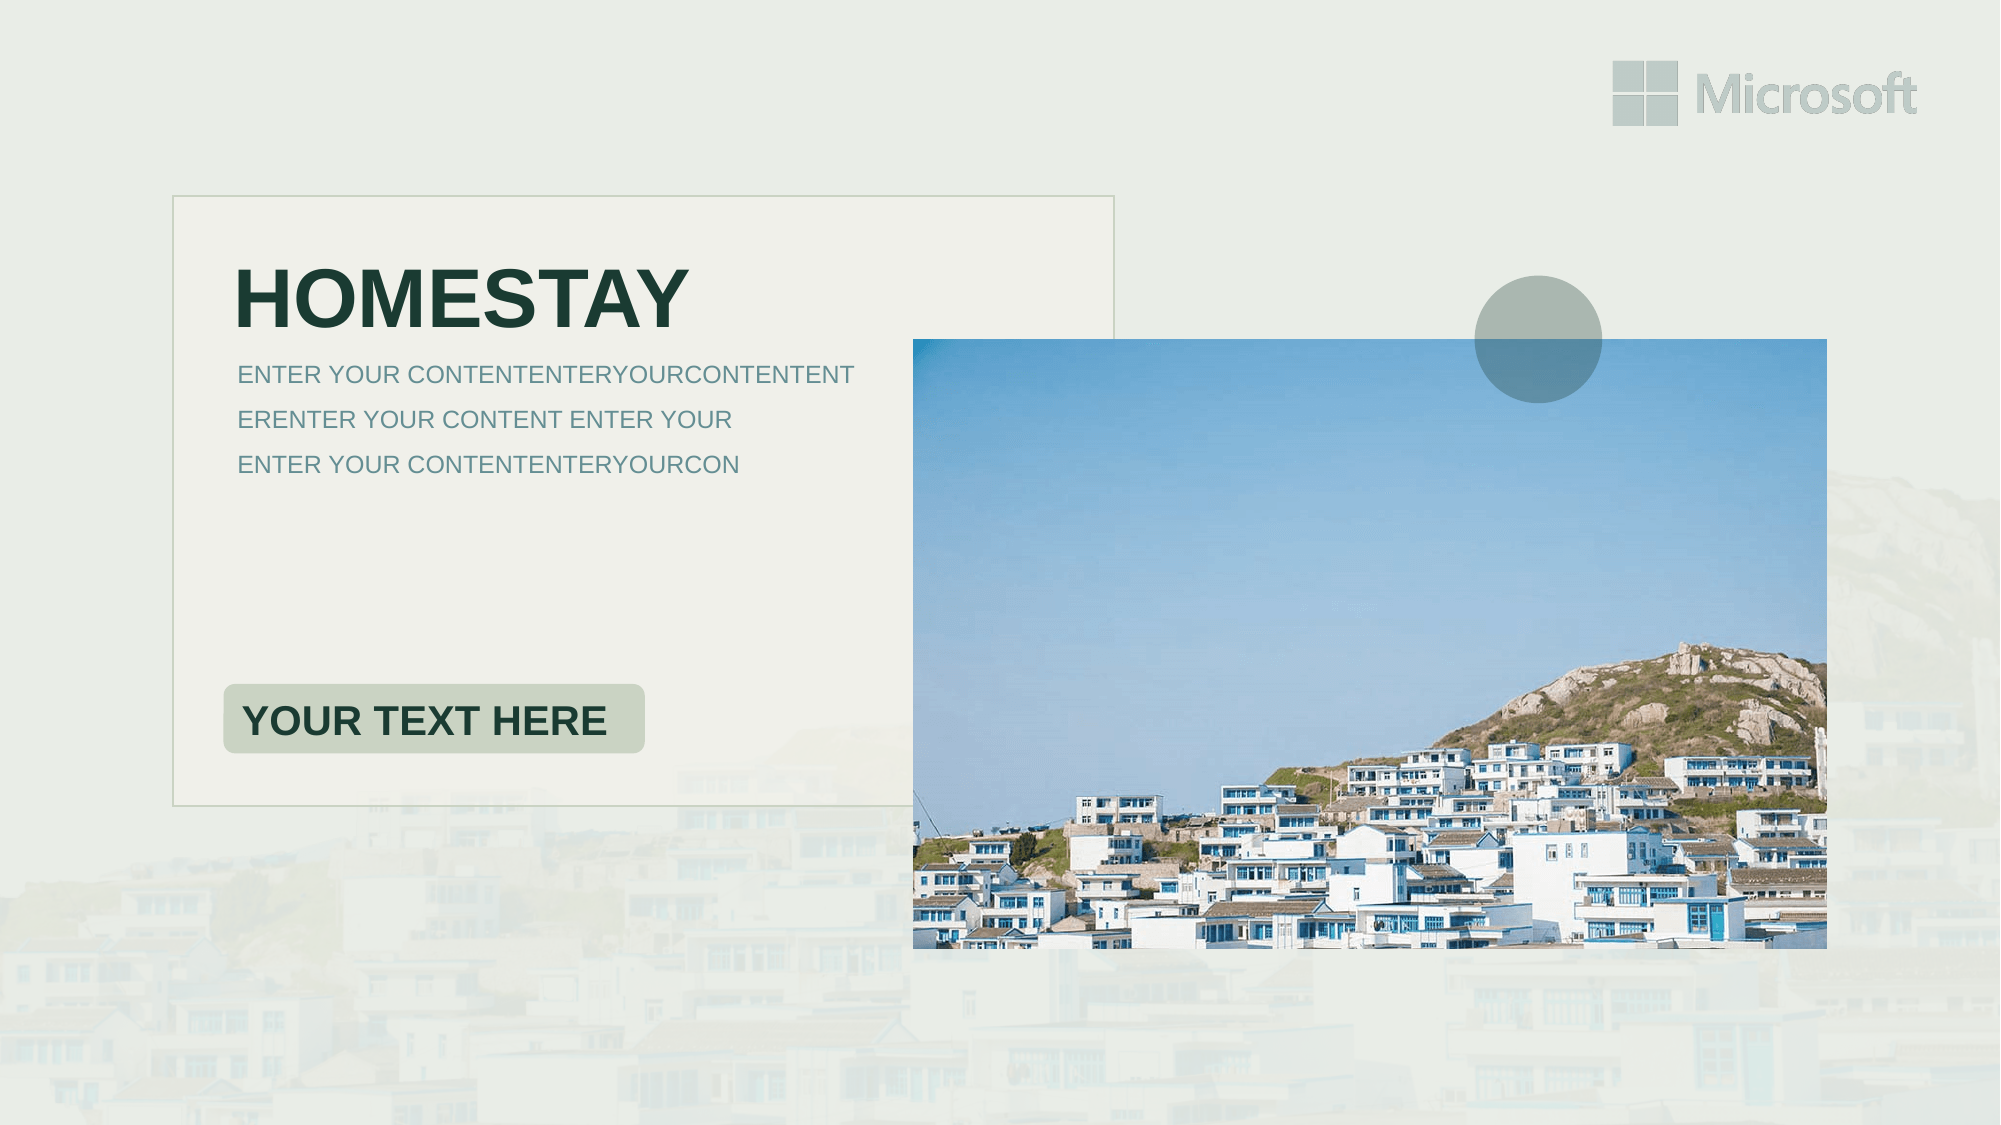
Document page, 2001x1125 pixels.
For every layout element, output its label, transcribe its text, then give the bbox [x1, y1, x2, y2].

text_box ENTER YOUR CONTENTENTERYOURCONTENTENT ERENTER YOUR CONTENT ENTER YOUR ENTER YOUR CONTENTENTERYOURCON [222, 336, 1047, 486]
text_box [172, 195, 1115, 807]
picture [913, 339, 1827, 949]
text_box HOMESTAY [218, 236, 820, 351]
text_box [1473, 274, 1604, 339]
text_box YOUR TEXT HERE [222, 682, 646, 755]
picture [1548, 0, 1982, 191]
